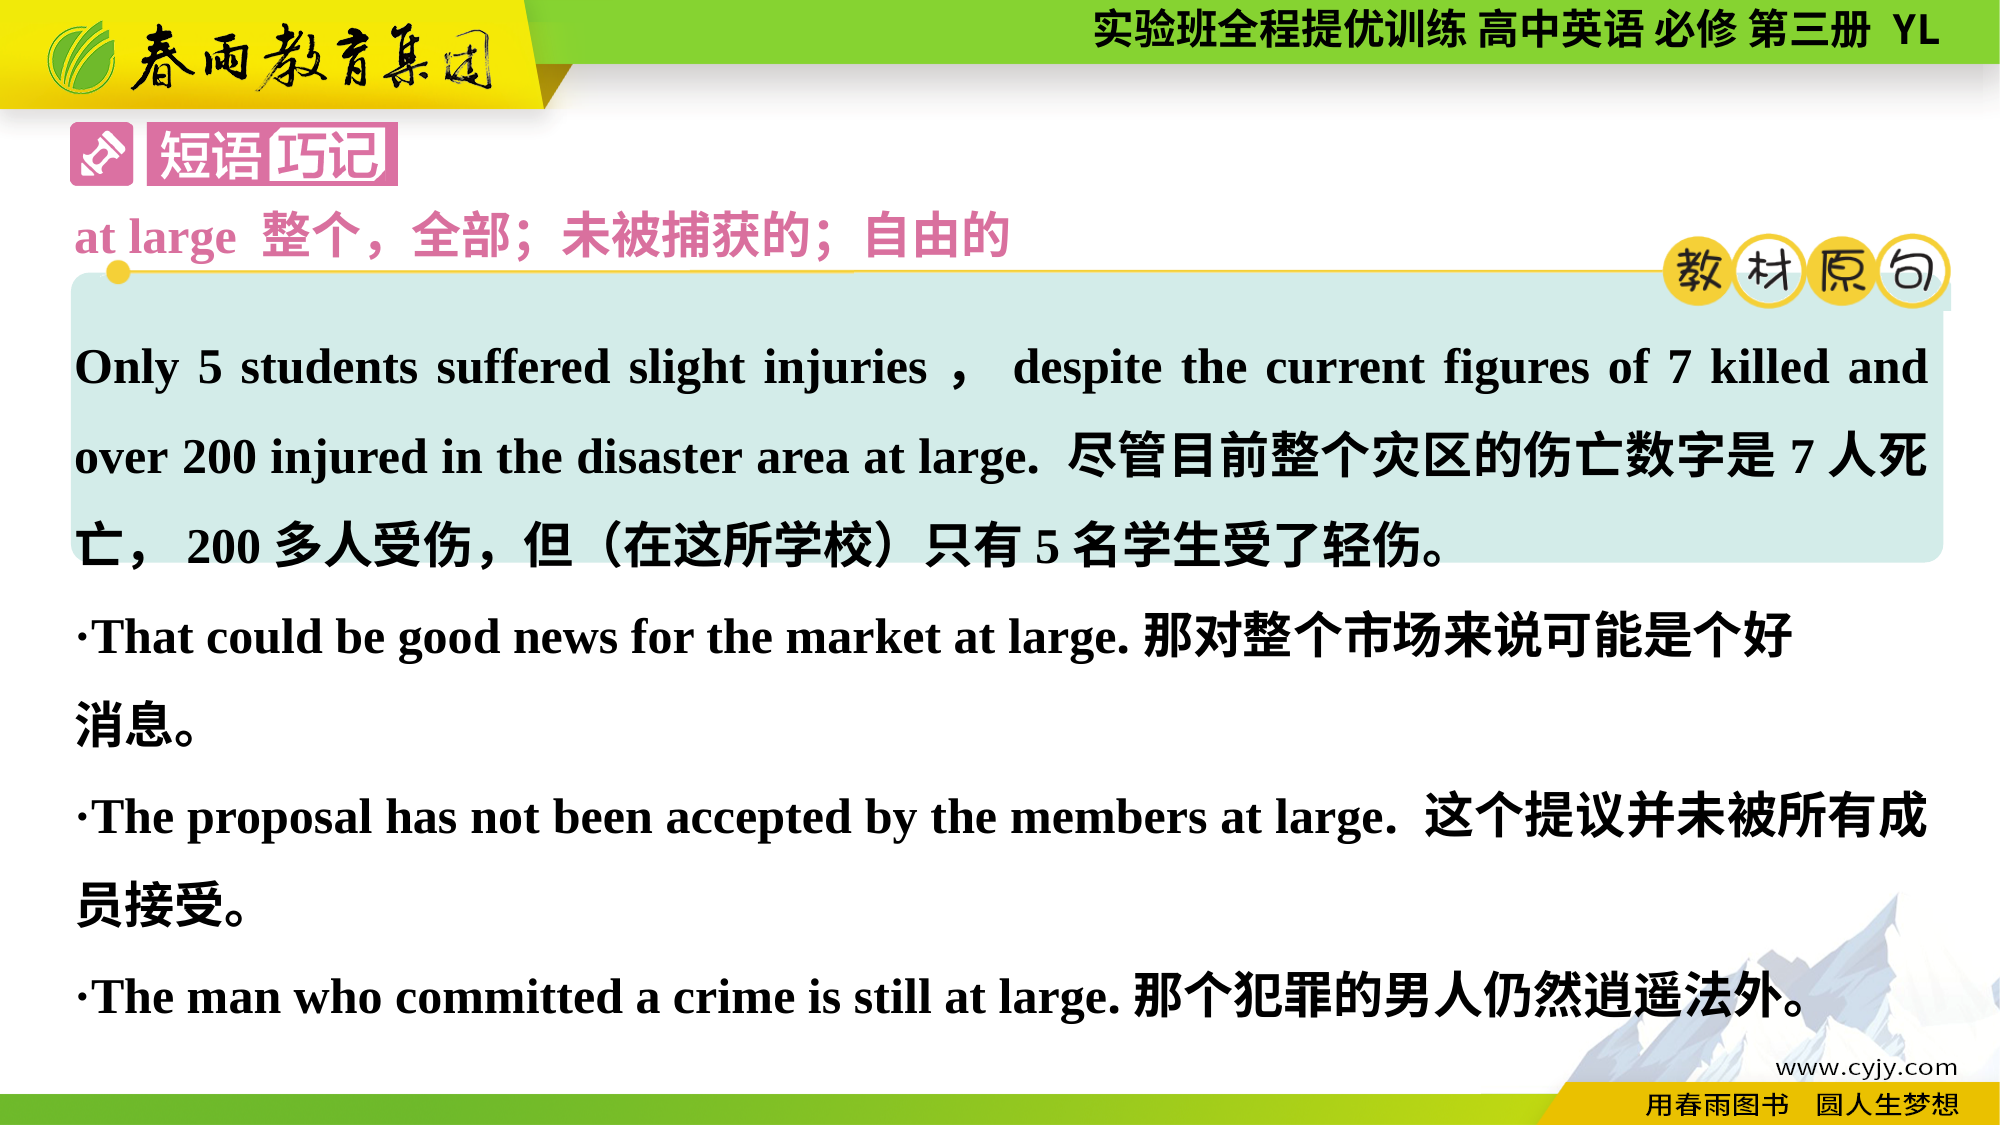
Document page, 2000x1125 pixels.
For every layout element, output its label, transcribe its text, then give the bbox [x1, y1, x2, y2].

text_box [100, 225, 1952, 312]
picture [0, 0, 2000, 1125]
list at large 整个，全部；未被捕获的；自由的 Only 5 students suffered slight injuries，despite the current figures of 7 killed and over 200 injured in the disaster area at large. 尽管目前整个灾区的伤亡数字是7人死亡，200多人受伤，但（在这所学校）只有5名学生受了轻伤。 ·That could be good news for the market at large.那对整个市场来说可能是个好 消息。 ·The proposal has not been accepted by the members at large. 这个提议并未被所有成员接受。 ·The man who committed a crime is still at large.那个犯罪的男人仍然逍遥法外。 [59, 166, 1944, 1040]
